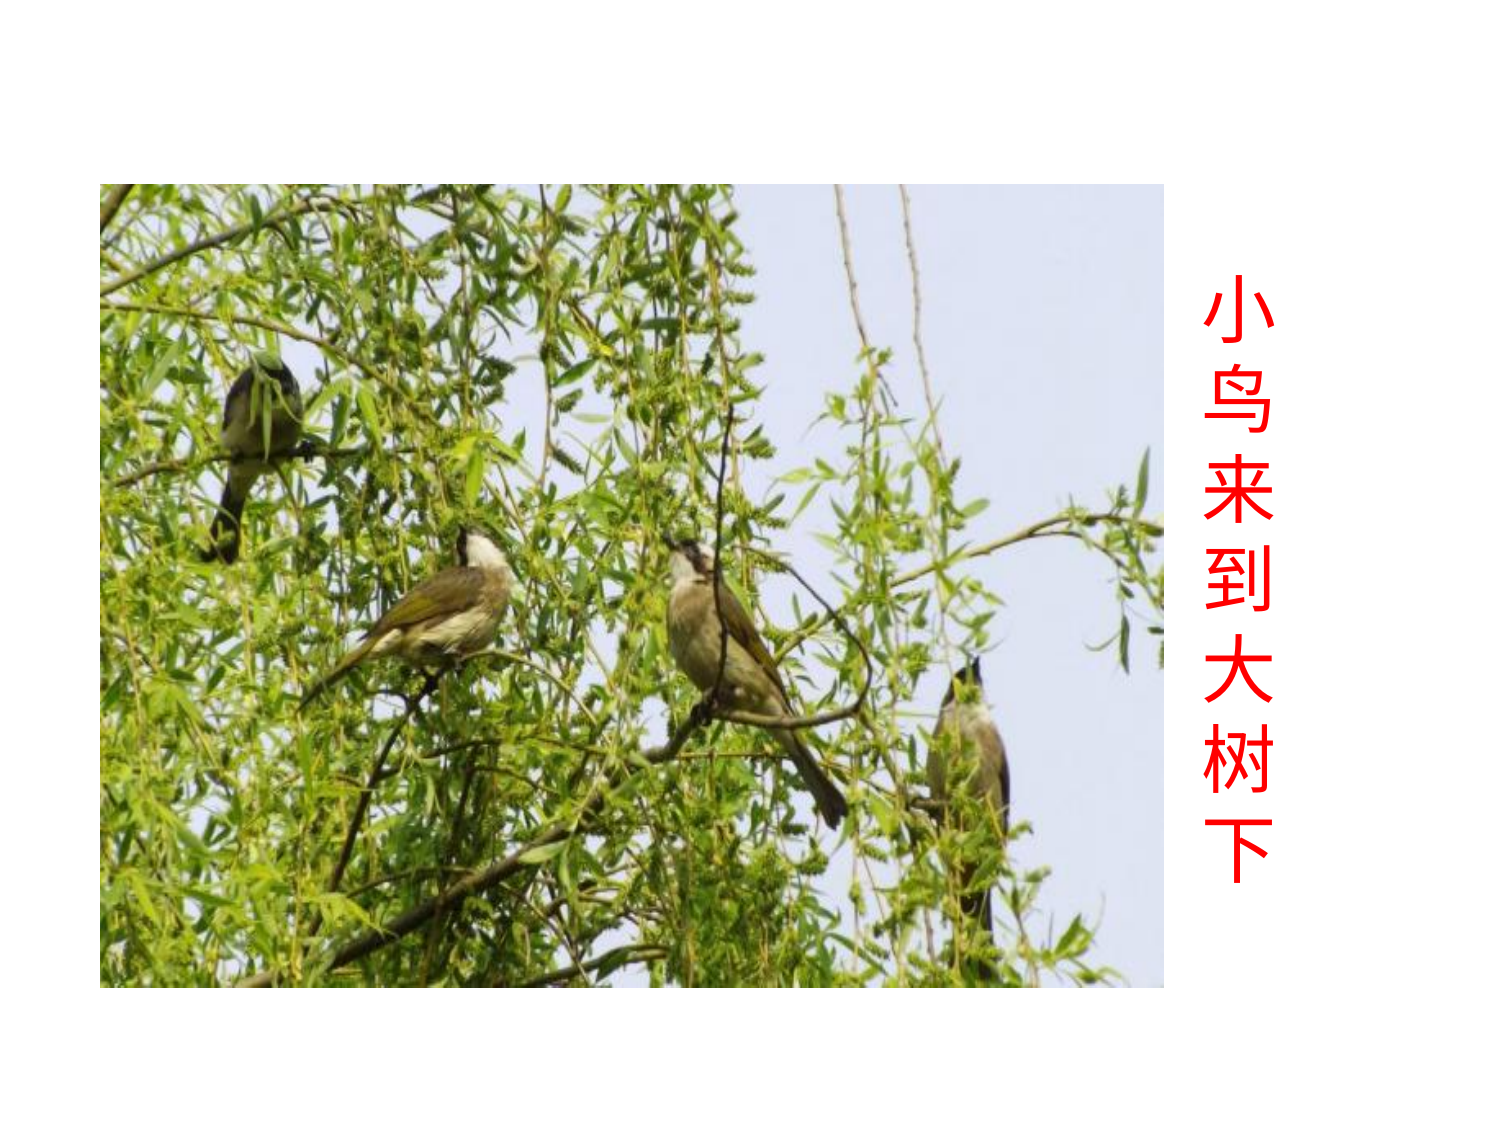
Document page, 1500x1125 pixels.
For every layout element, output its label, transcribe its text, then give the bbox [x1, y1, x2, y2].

text_box 小鸟来到大树下 [1186, 255, 1294, 901]
picture [100, 184, 1164, 988]
